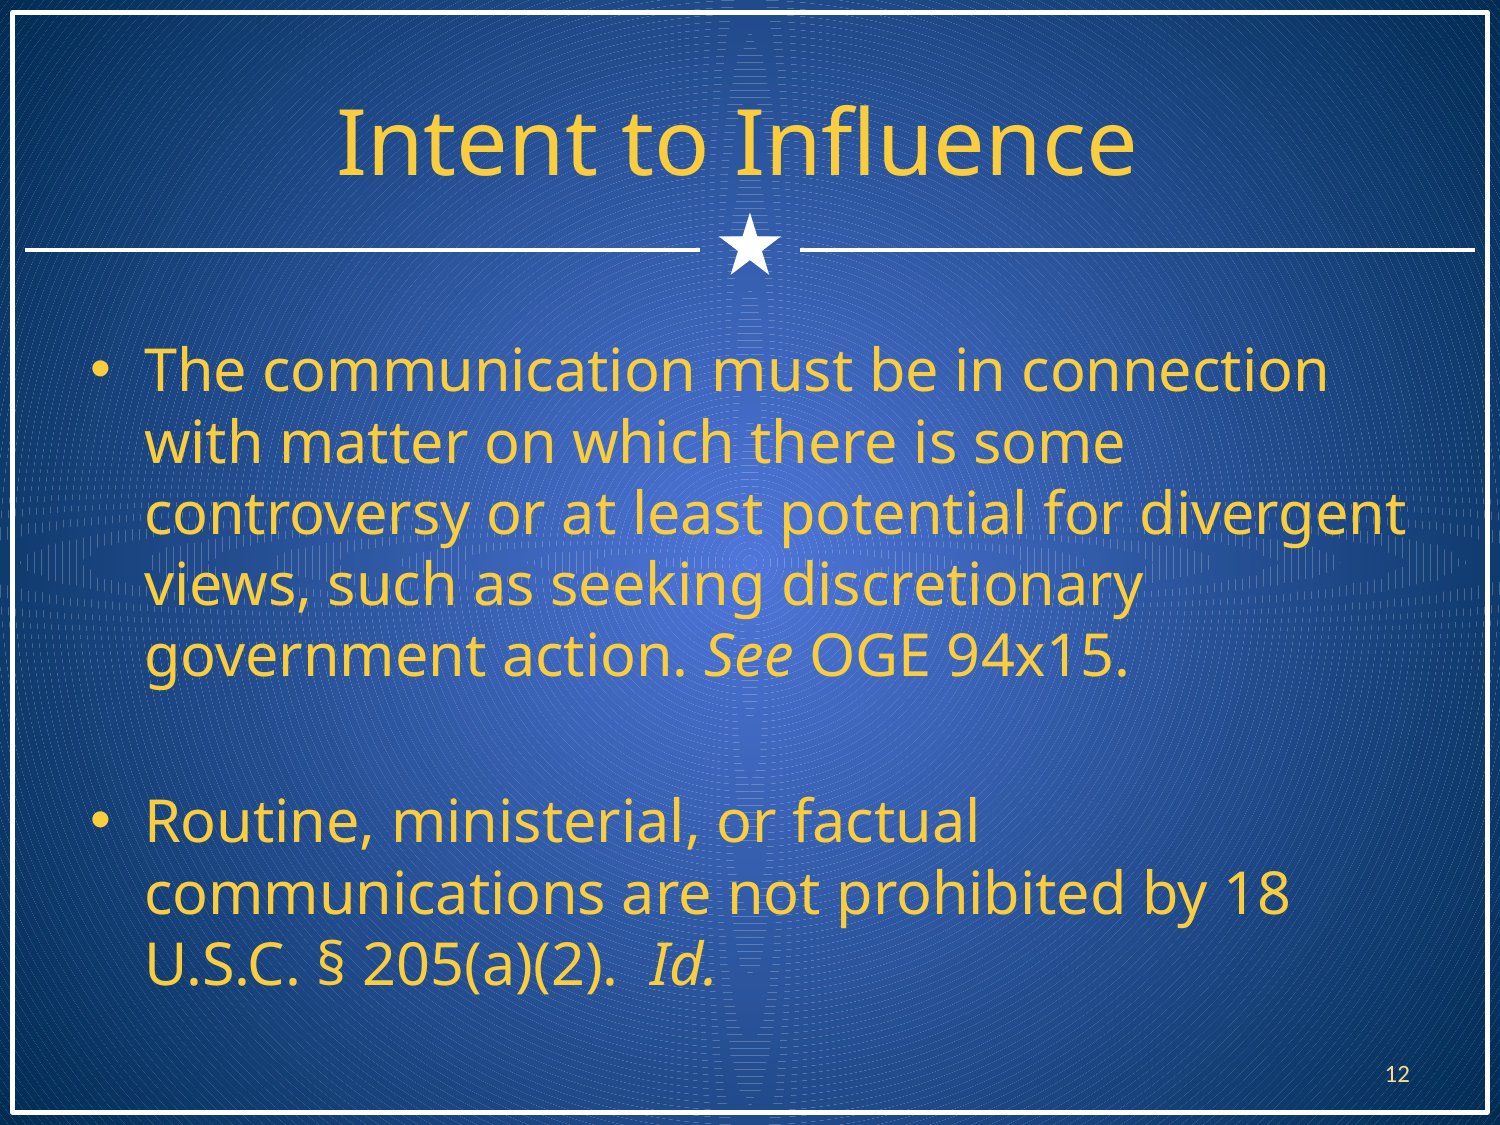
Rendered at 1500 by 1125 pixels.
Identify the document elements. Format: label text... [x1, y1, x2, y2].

slide_number 12 [1074, 1042, 1425, 1103]
list The communication must be in connection with matter on which there is some controversy or at least potential for divergent views, such as seeking discretionary government action. See OGE 94x15. Routine, ministerial, or factual communications are not prohibited by 18 U.S.C. § 205(a)(2). Id. [75, 324, 1425, 1005]
title Intent to Influence [62, 45, 1413, 233]
